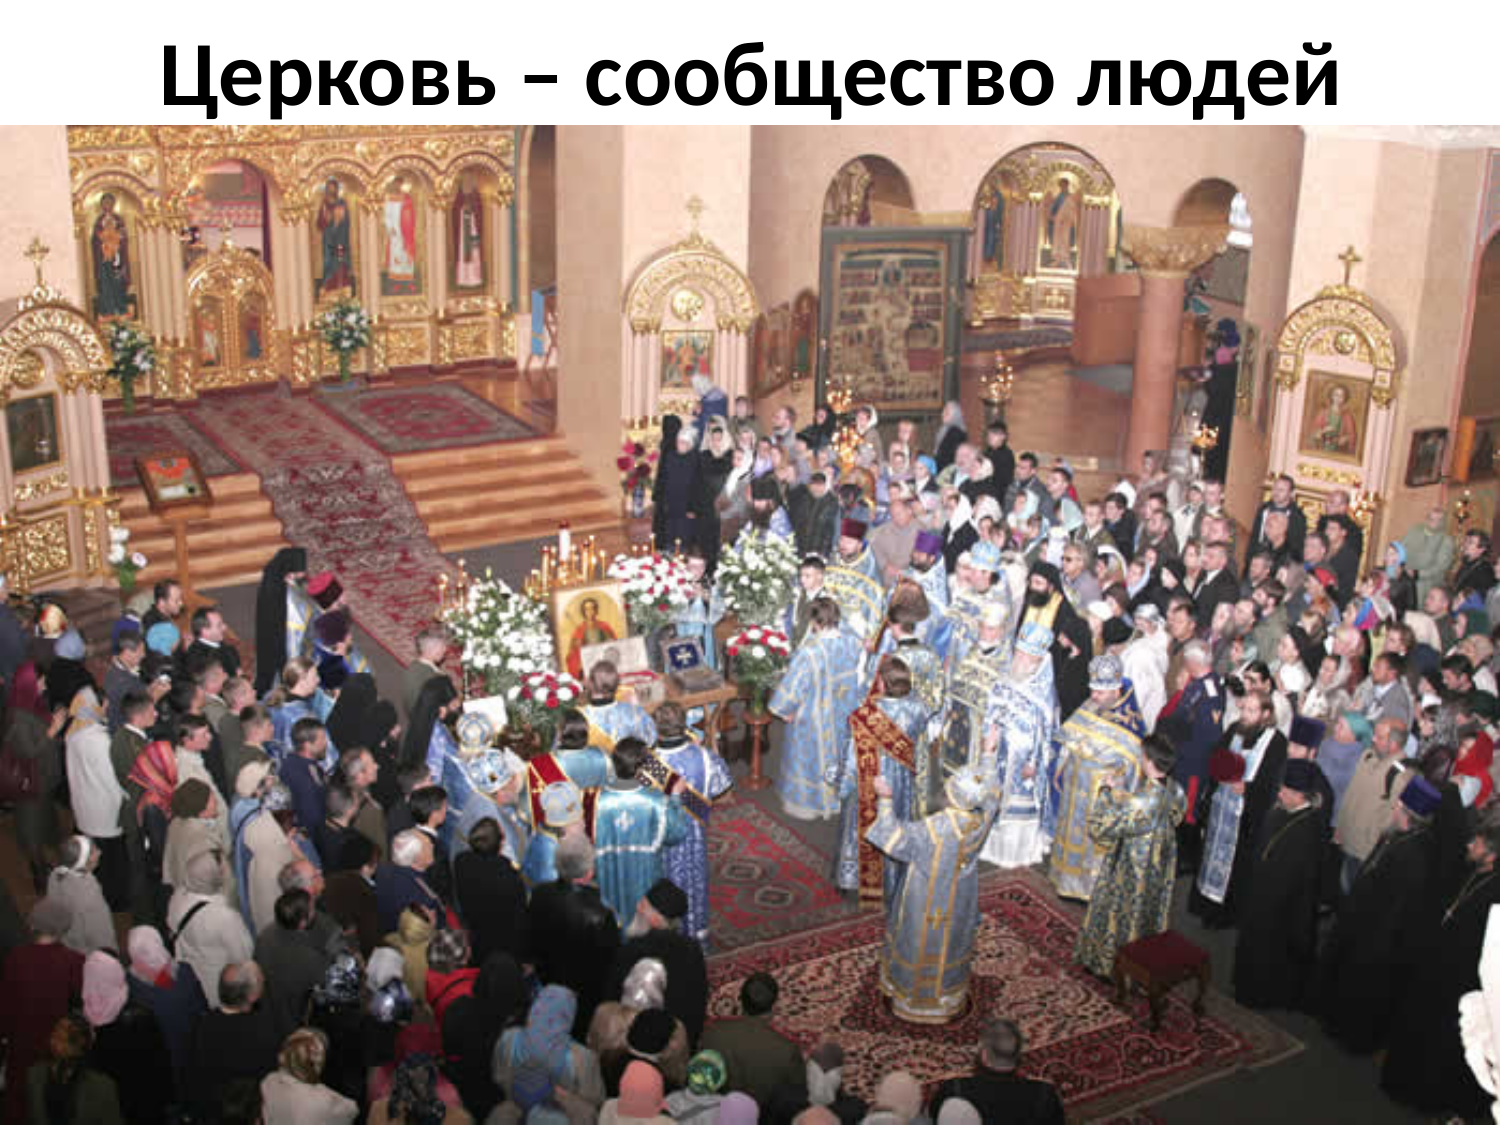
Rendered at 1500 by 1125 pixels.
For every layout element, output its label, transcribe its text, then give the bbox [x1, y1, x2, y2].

title Церковь – сообщество людей [76, 0, 1427, 123]
picture [0, 125, 1500, 1125]
